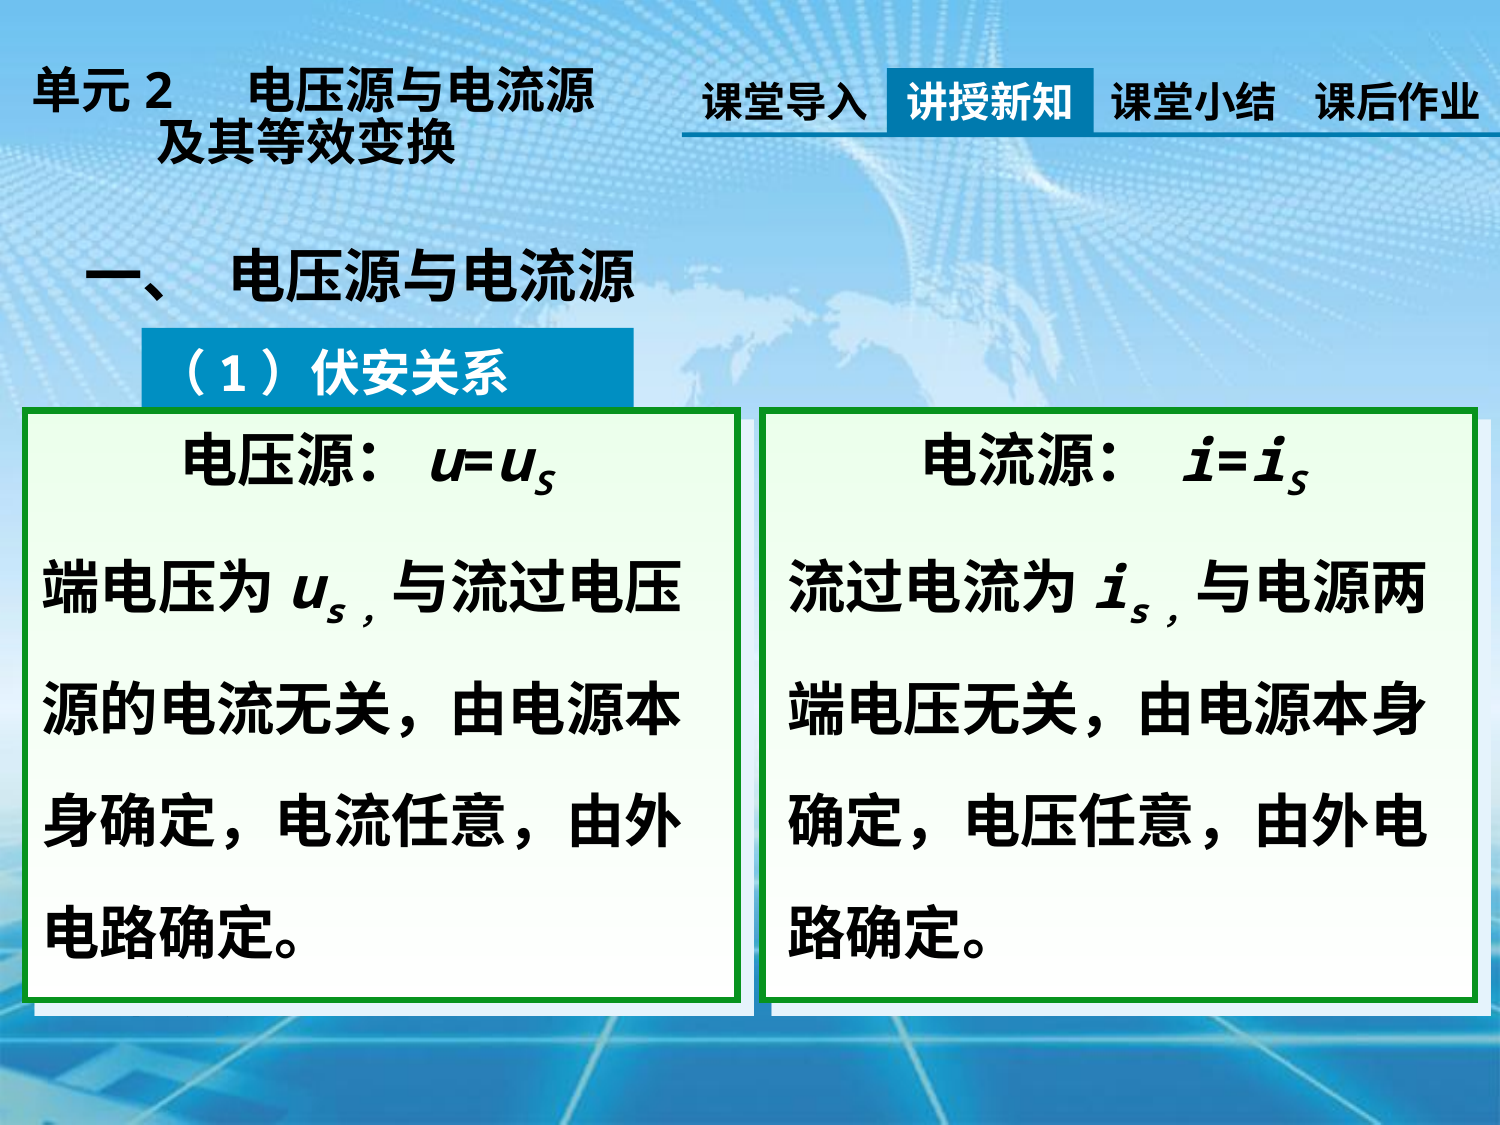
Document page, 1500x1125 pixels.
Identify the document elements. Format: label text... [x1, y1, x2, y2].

text_box 电流源： i=iS 流过电流为is，与电源两端电压无关，由电源本身确定，电压任意，由外电路确定。 [787, 374, 1438, 966]
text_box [16, 59, 1500, 180]
text_box [24, 410, 738, 1000]
text_box 电压源：u=uS 端电压为us，与流过电压源的电流无关，由电源本身确定，电流任意，由外电路确定。 [41, 374, 726, 966]
text_box [762, 410, 1475, 1000]
text_box 电压源：u=uS 端电压为us，与流过电压源的电流无关，由电源本身确定，电流任意，由外电路确定。 [46, 1013, 730, 1023]
text_box 一、 电压源与电流源 [69, 231, 895, 317]
picture [0, 0, 1500, 1125]
text_box （1）伏安关系 [141, 327, 634, 374]
